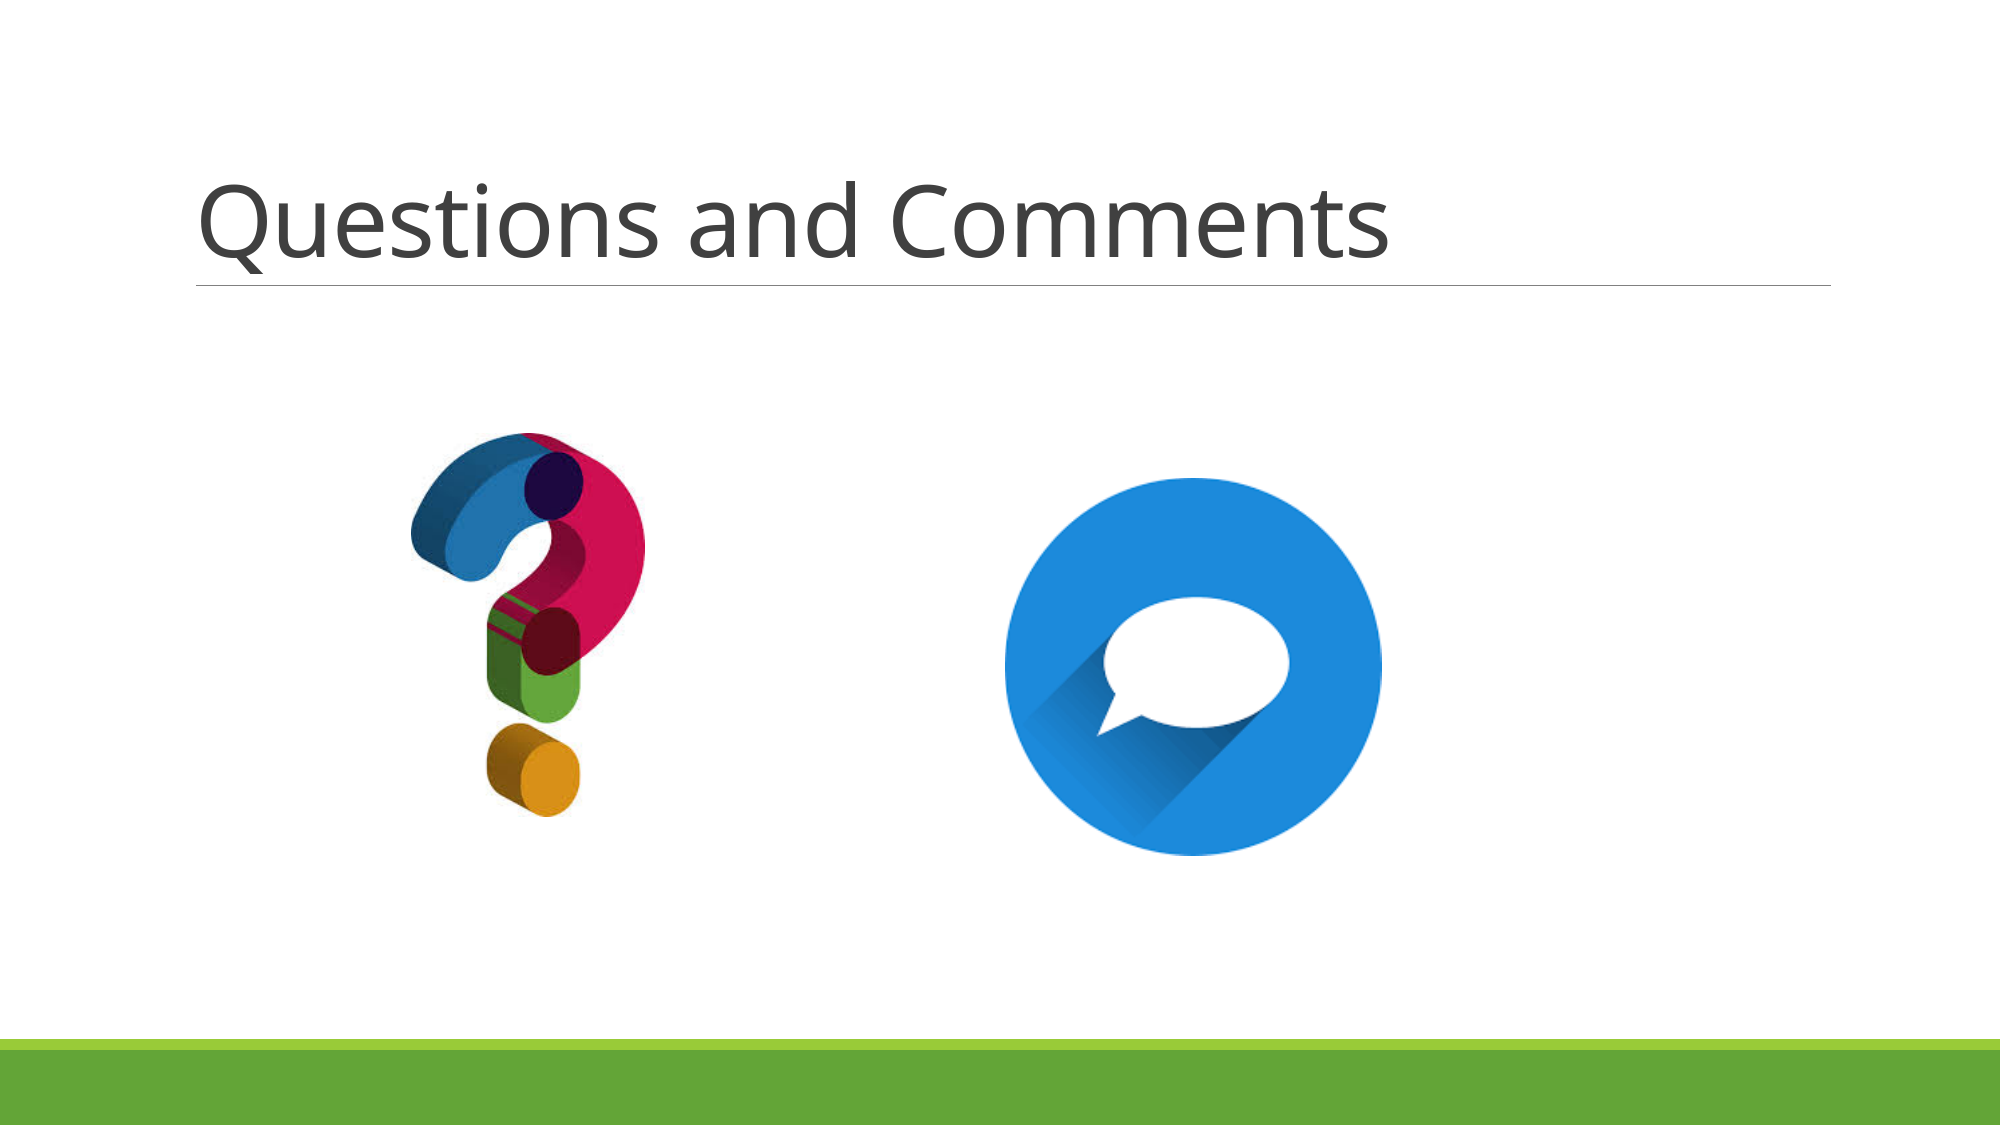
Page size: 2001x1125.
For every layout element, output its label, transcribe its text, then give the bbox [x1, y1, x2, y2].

title Questions and Comments [180, 47, 1830, 285]
picture [411, 433, 645, 817]
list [1004, 478, 1382, 856]
